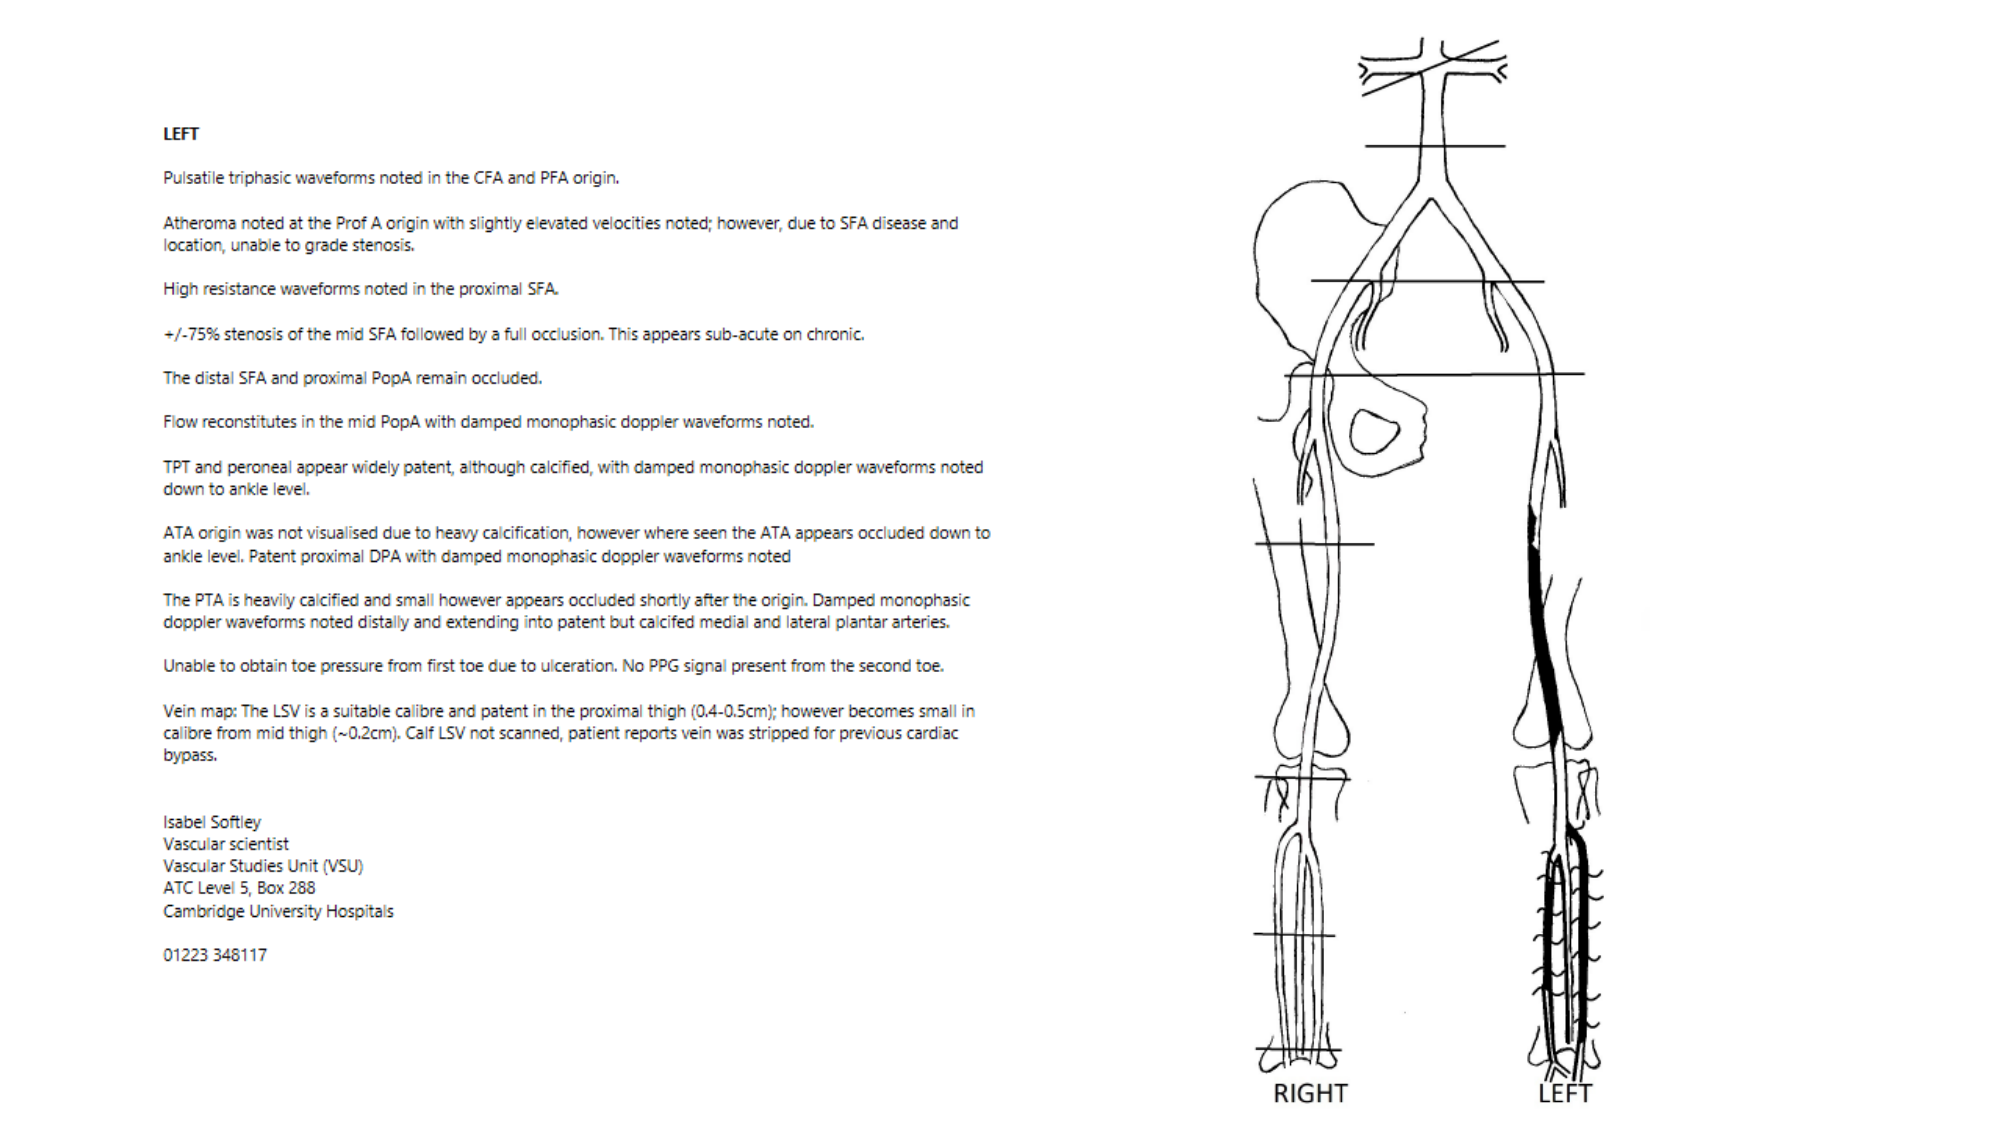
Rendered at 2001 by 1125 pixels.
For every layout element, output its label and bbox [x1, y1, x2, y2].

picture [157, 123, 1008, 1002]
picture [1208, 21, 1652, 1125]
